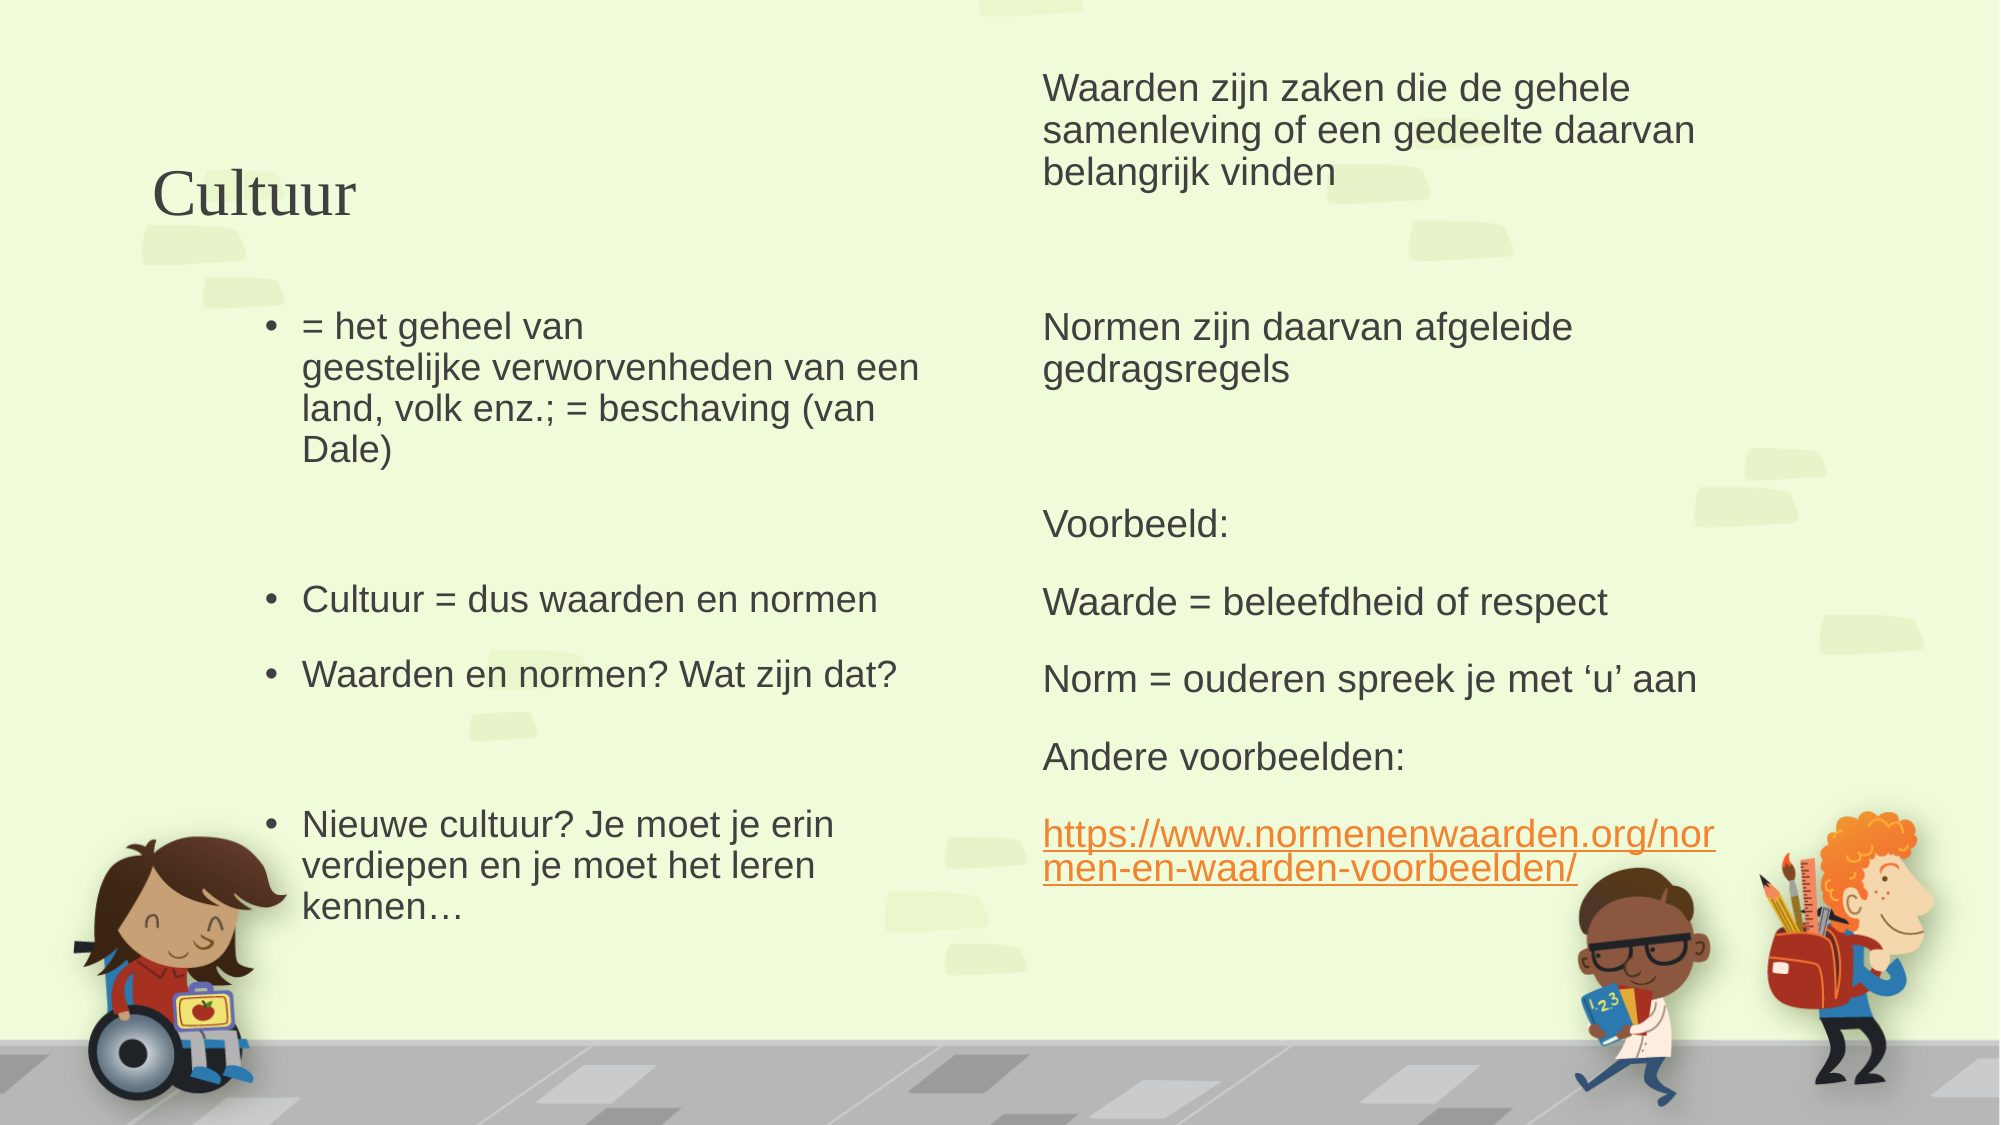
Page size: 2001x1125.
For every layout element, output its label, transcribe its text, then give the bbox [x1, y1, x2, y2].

list Waarden zijn zaken die de gehele samenleving of een gedeelte daarvan belangrijk vinden Normen zijn daarvan afgeleide gedragsregels Voorbeeld: Waarde = beleefdheid of respect Norm = ouderen spreek je met ‘u’ aan Andere voorbeelden: https://www.normenenwaarden.org/normen-en-waarden-voorbeelden/ [1027, 59, 1748, 873]
list = het geheel van geestelijke verworvenheden van een land, volk enz.; = beschaving (van Dale) Cultuur = dus waarden en normen Waarden en normen? Wat zijn dat? Nieuwe cultuur? Je moet je erin verdiepen en je moet het leren kennen… [249, 299, 970, 941]
title Cultuur [137, 59, 1027, 238]
picture [0, 0, 2000, 1125]
